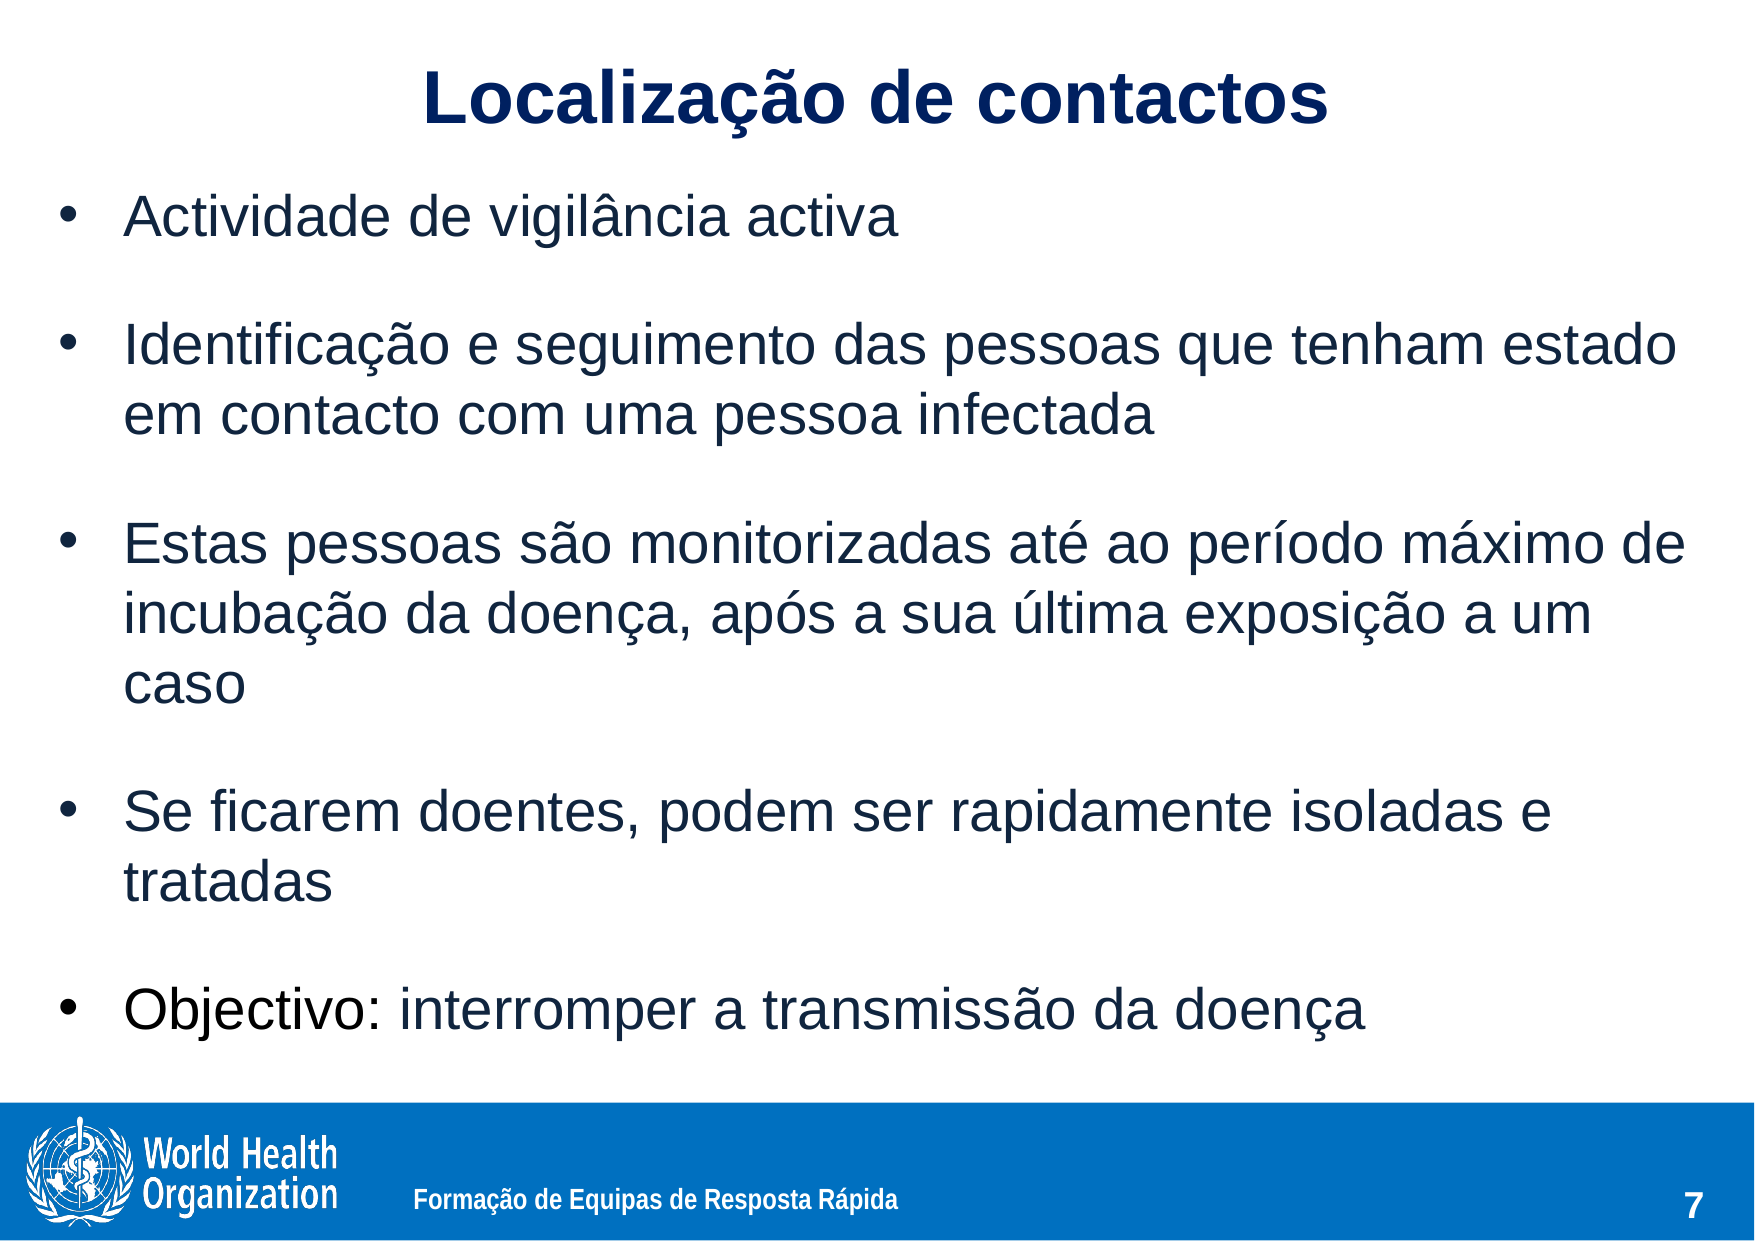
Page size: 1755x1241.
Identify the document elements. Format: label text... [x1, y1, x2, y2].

title Localização de contactos [87, 17, 1667, 169]
picture [25, 1116, 337, 1227]
list Actividade de vigilância activa Identificação e seguimento das pessoas que tenham estado em contacto com uma pessoa infectada Estas pessoas são monitorizadas até ao período máximo de incubação da doença, após a sua última exposição a um caso Se ficarem doentes, podem ser rapidamente isoladas e tratadas Objectivo: interromper a transmissão da doença [41, 169, 1709, 1080]
